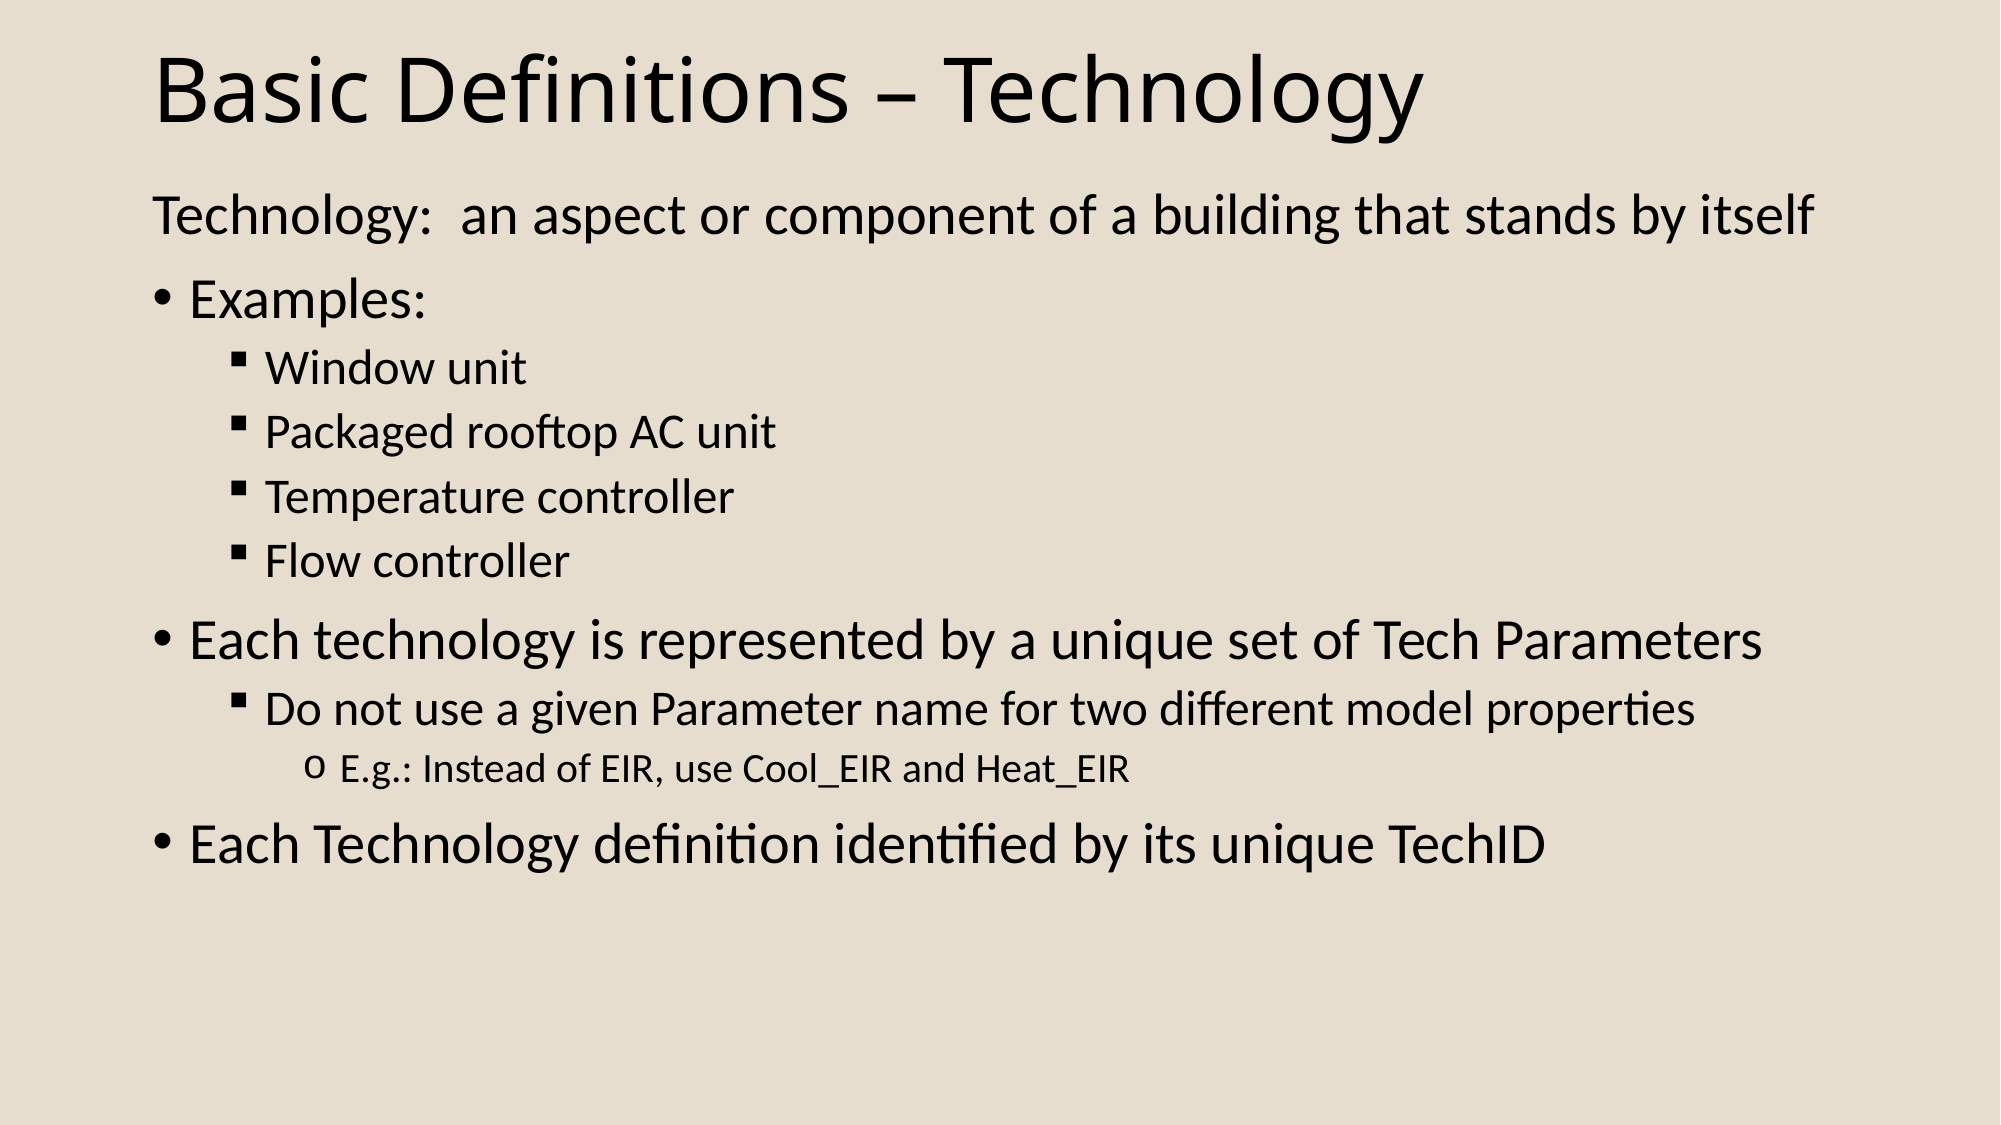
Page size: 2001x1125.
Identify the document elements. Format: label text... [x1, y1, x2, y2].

title Basic Definitions – Technology [137, 37, 1863, 150]
list Technology: an aspect or component of a building that stands by itself Examples: Window unit Packaged rooftop AC unit Temperature controller Flow controller Each technology is represented by a unique set of Tech Parameters Do not use a given Parameter name for two different model properties E.g.: Instead of EIR, use Cool_EIR and Heat_EIR Each Technology definition identified by its unique TechID [137, 177, 1863, 1104]
